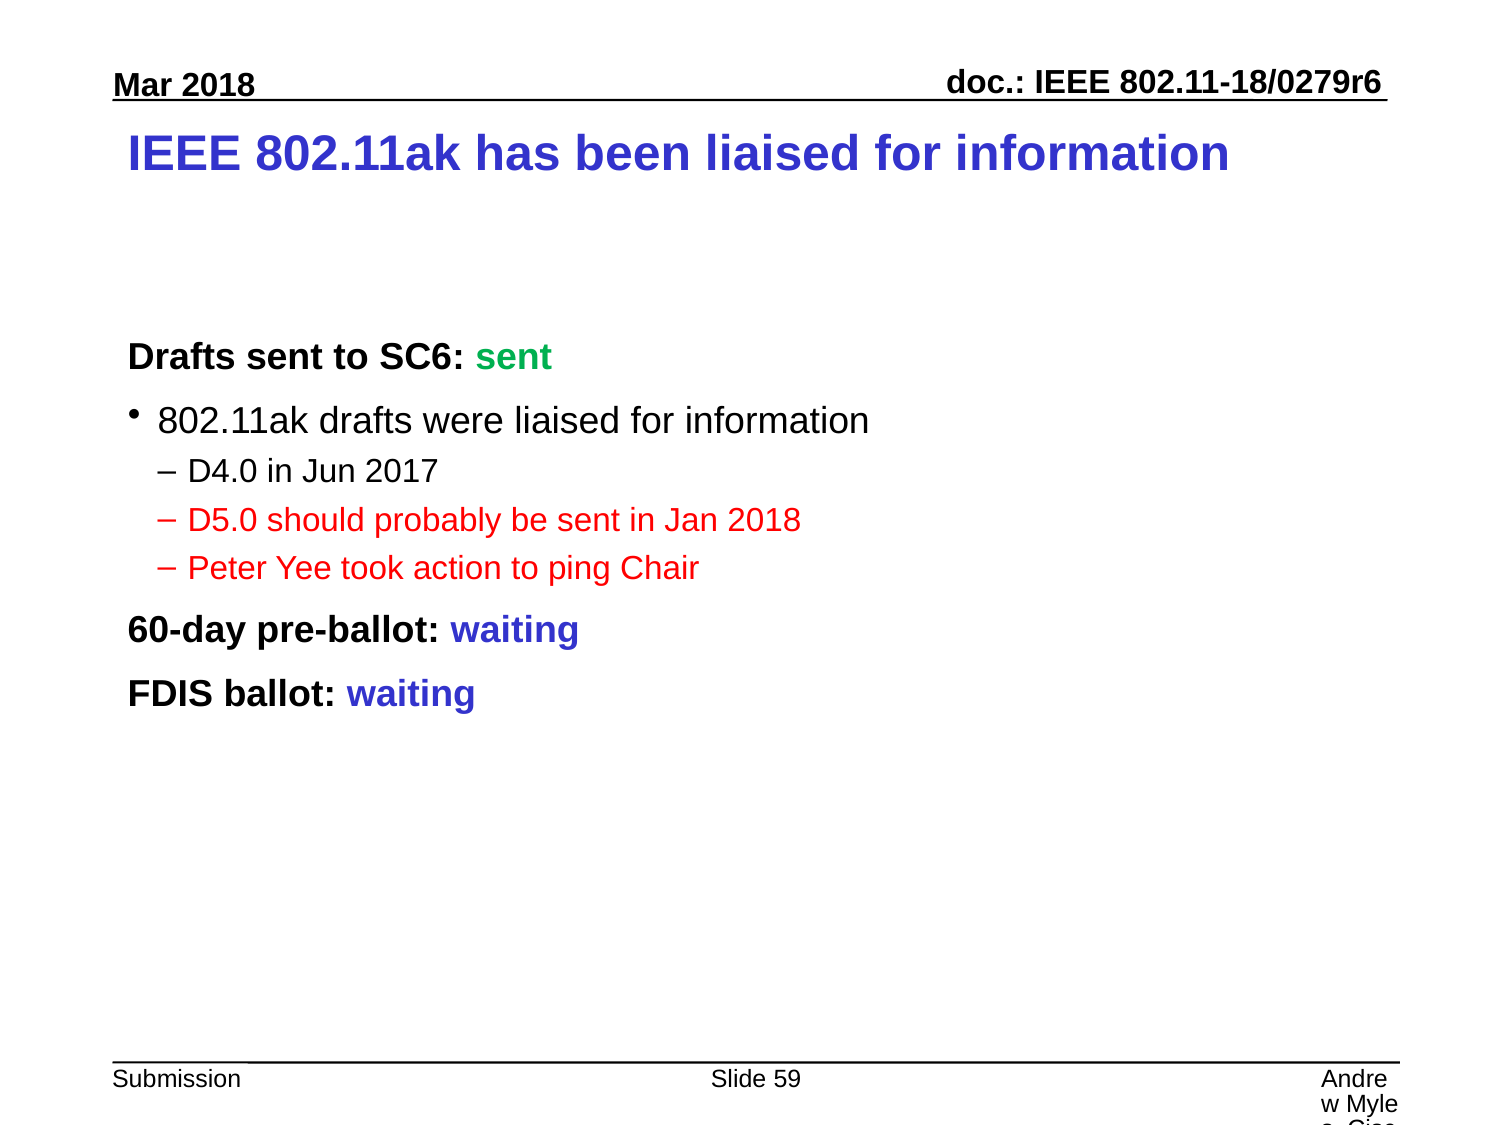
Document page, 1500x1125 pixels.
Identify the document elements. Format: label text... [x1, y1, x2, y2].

footer Andrew Myles, Cisco [1320, 1061, 1402, 1093]
slide_number Slide 59 [709, 1061, 803, 1093]
list Drafts sent to SC6: sent 802.11ak drafts were liaised for information D4.0 in Jun 2017 D5.0 should probably be sent in Jan 2018 Peter Yee took action to ping Chair 60-day pre-ballot: waiting FDIS ballot: waiting [112, 324, 1388, 1000]
title IEEE 802.11ak has been liaised for information [112, 112, 1388, 288]
